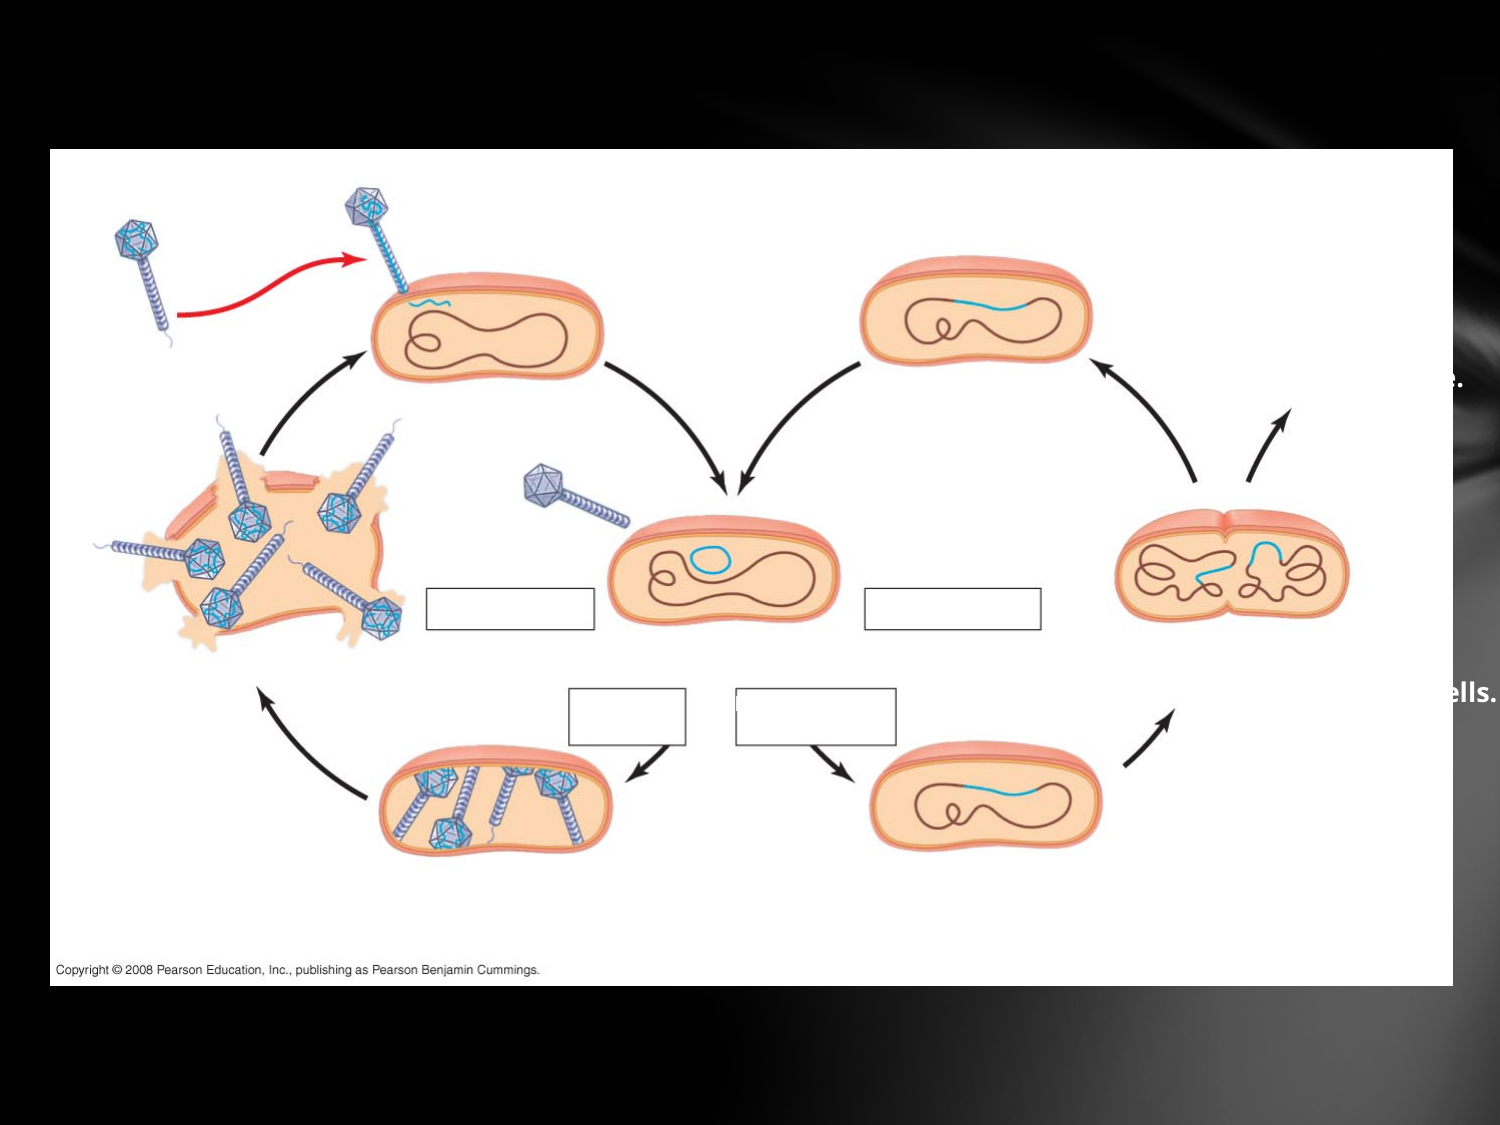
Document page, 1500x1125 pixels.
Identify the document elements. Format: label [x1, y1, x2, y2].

picture [49, 149, 1453, 986]
text_box [1459, 625, 1468, 710]
